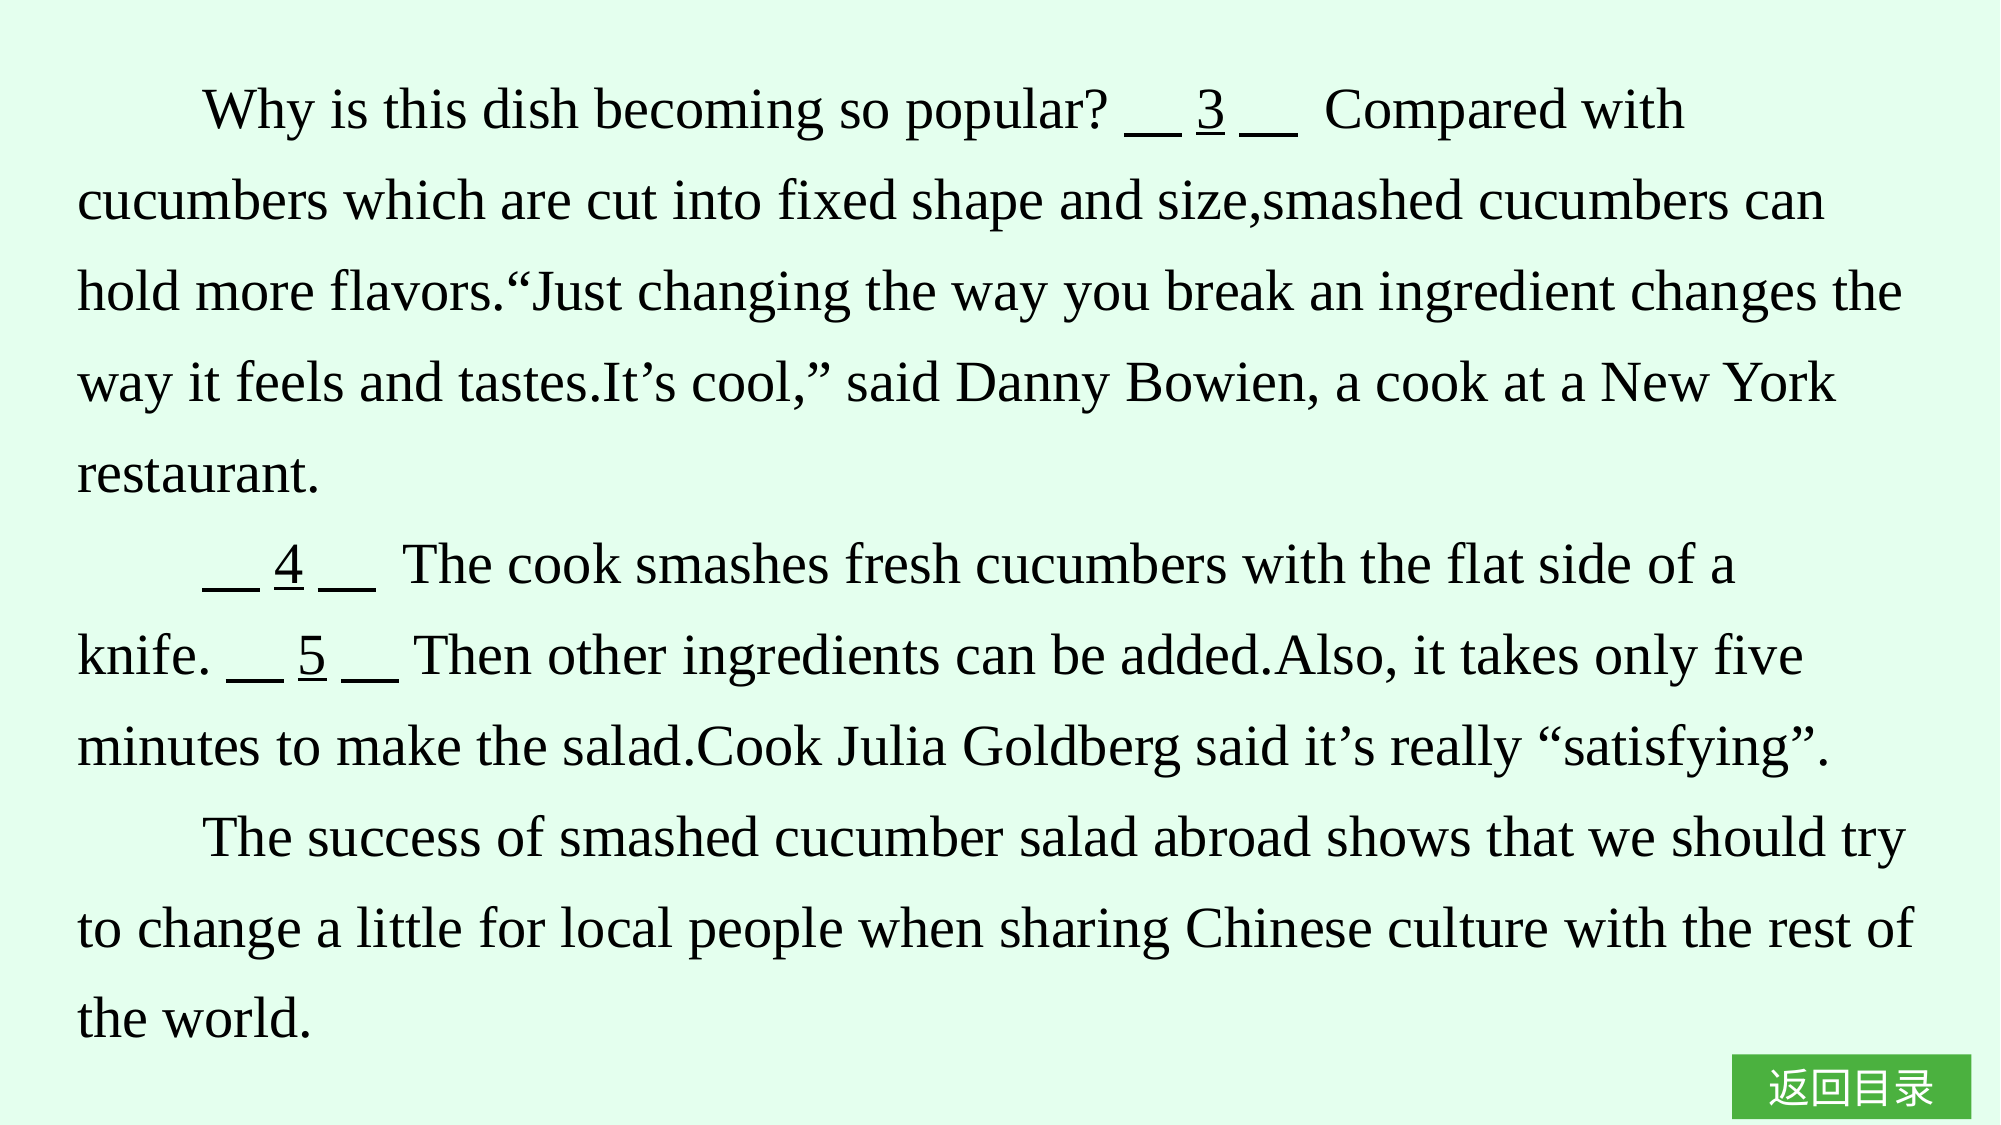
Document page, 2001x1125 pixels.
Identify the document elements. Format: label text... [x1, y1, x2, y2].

text_box Why is this dish becoming so popular? 3 Compared with cucumbers which are cut into fixed shape and size,smashed cucumbers can hold more flavors.“Just changing the way you break an ingredient changes the way it feels and tastes.It’s cool,” said Danny Bowien, a cook at a New York restaurant. 4 The cook smashes fresh cucumbers with the flat side of a knife. 5 Then other ingredients can be added.Also, it takes only five minutes to make the salad.Cook Julia Goldberg said it’s really “satisfying”. The success of smashed cucumber salad abroad shows that we should try to change a little for local people when sharing Chinese culture with the rest of the world. [62, 41, 1938, 1057]
